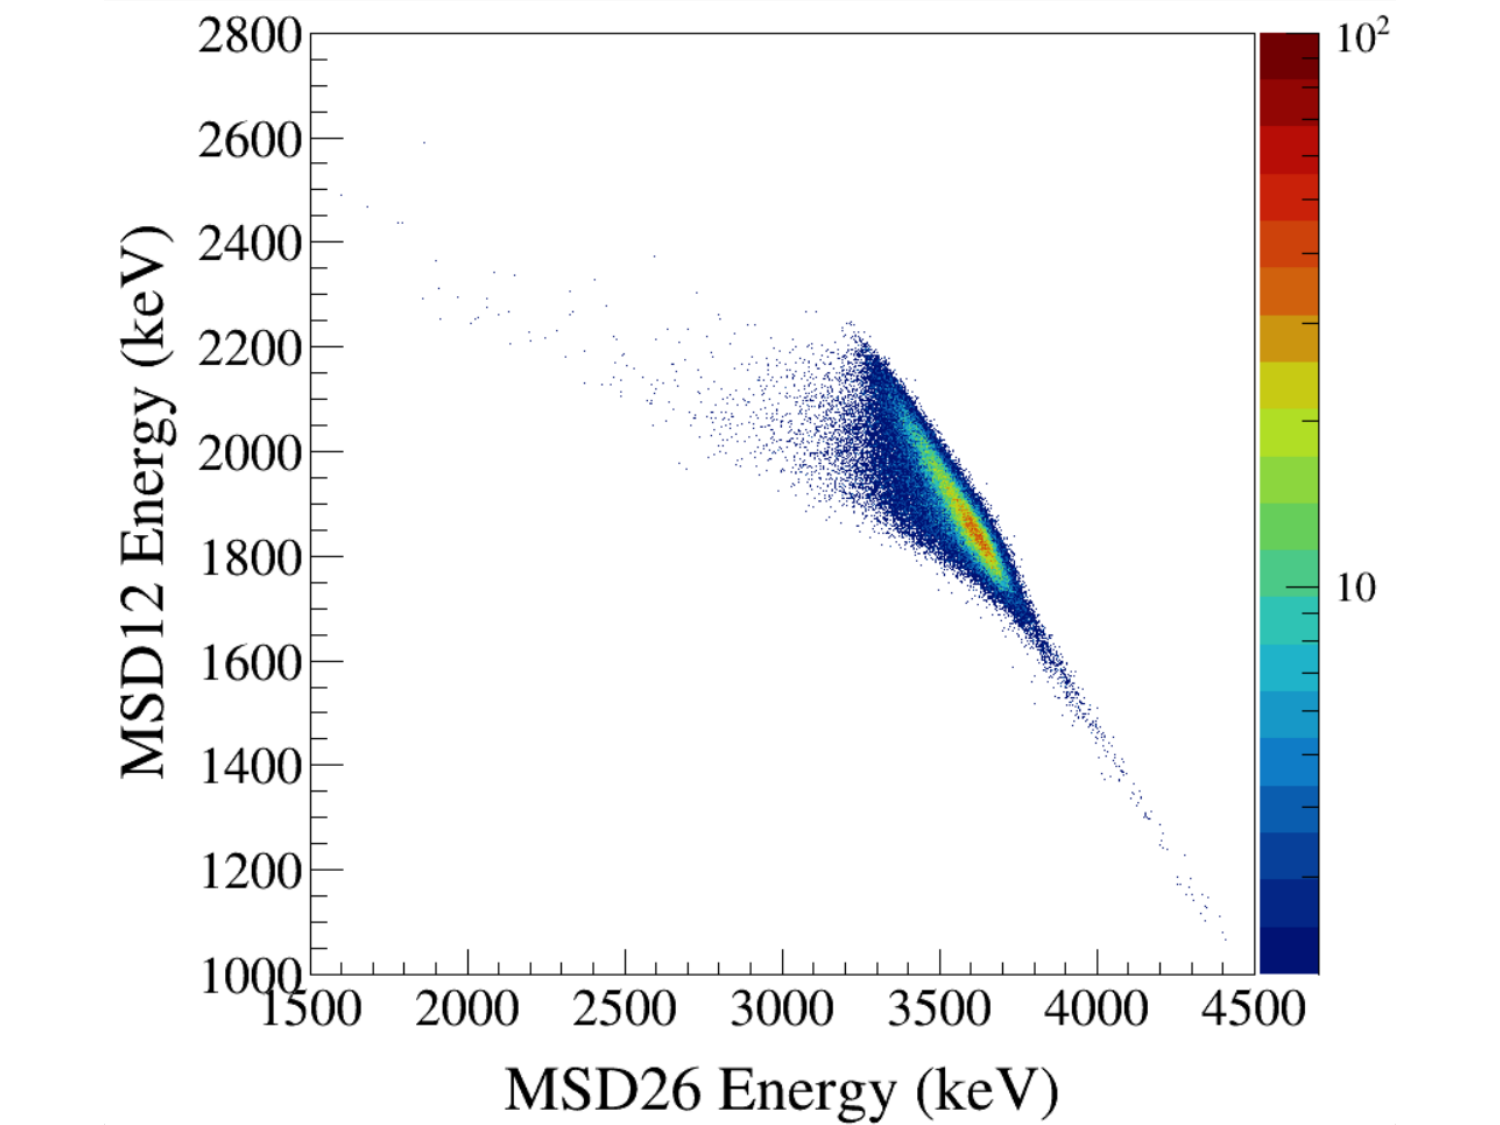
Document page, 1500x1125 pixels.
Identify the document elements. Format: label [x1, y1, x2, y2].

picture [104, 0, 1396, 1125]
